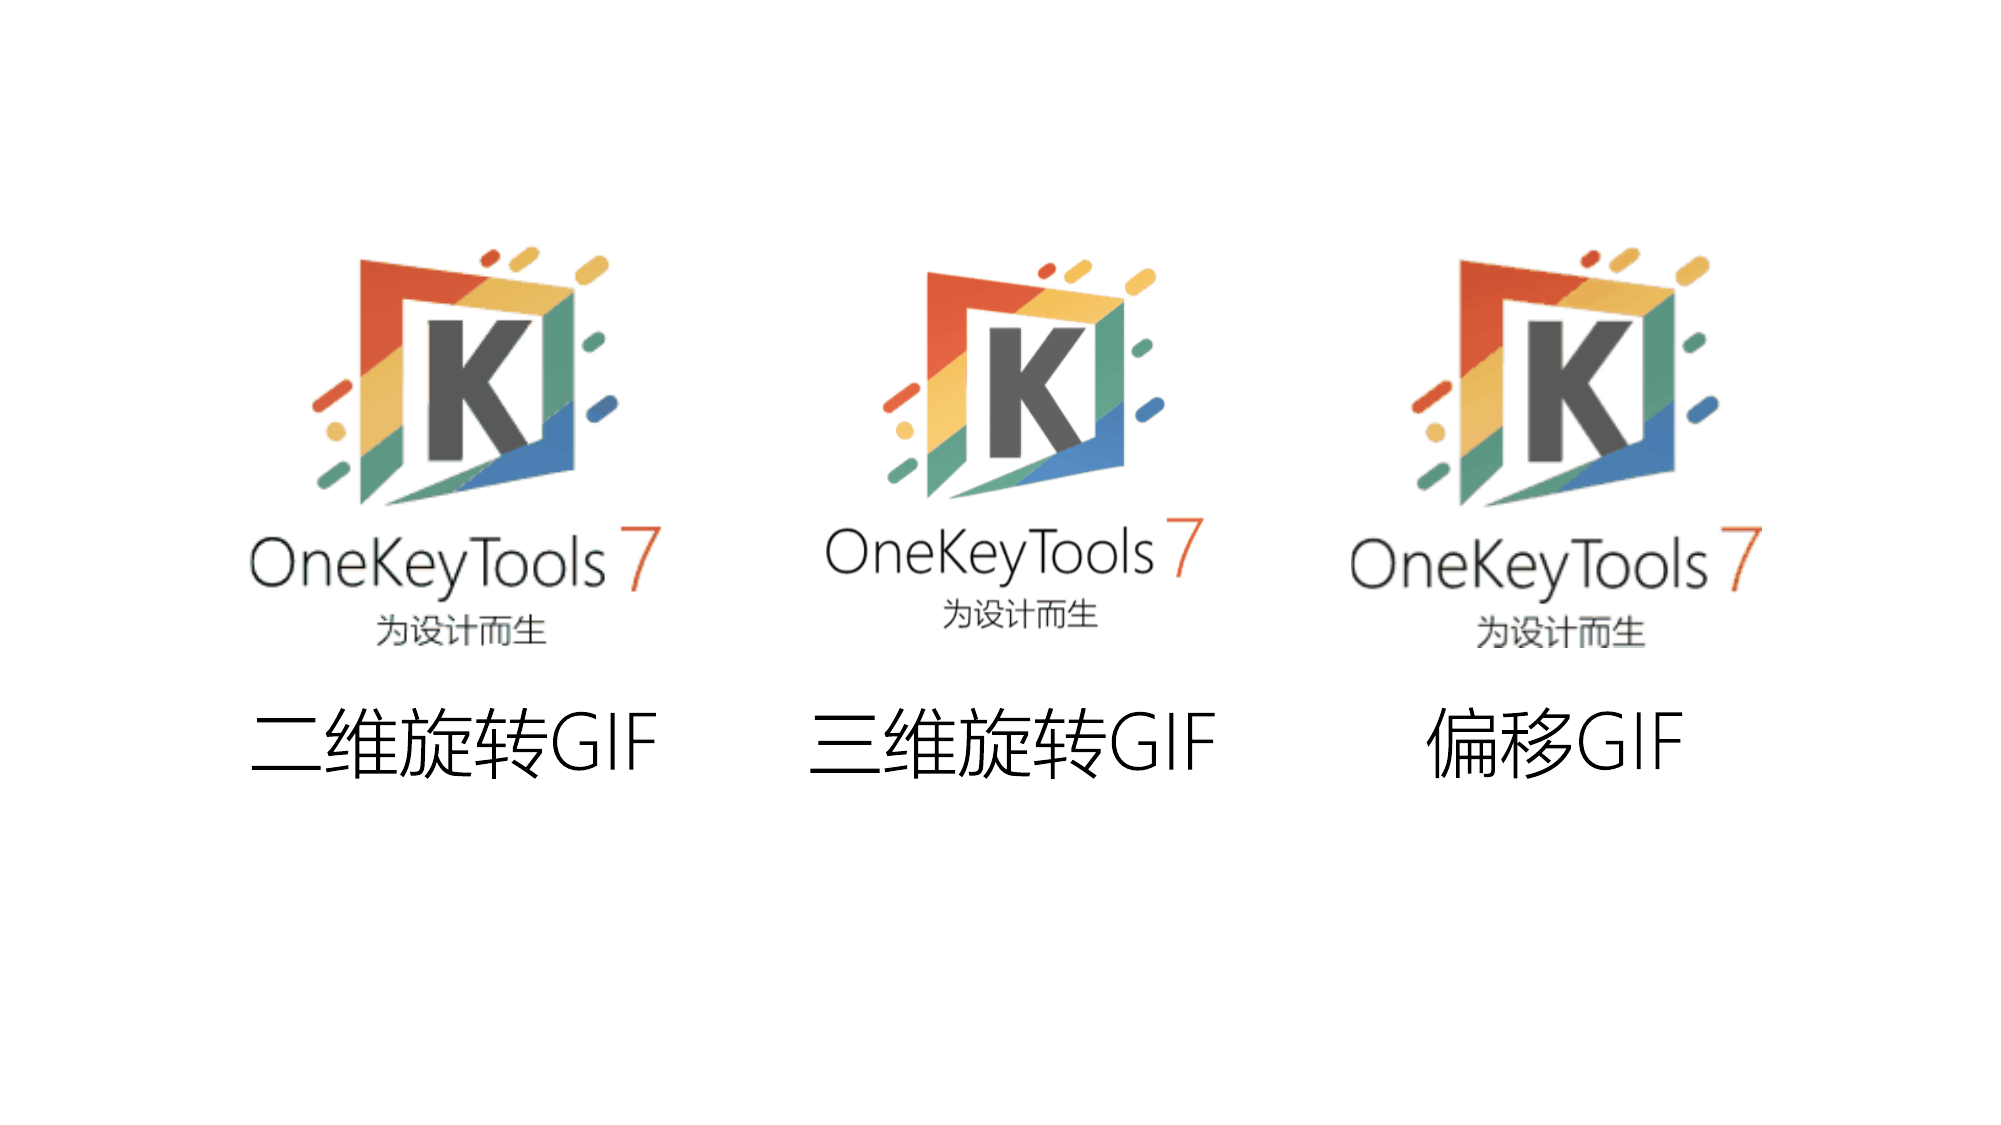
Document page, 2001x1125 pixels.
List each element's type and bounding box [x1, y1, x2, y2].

text_box [234, 227, 678, 779]
text_box [810, 235, 1215, 779]
text_box [1351, 247, 1762, 779]
